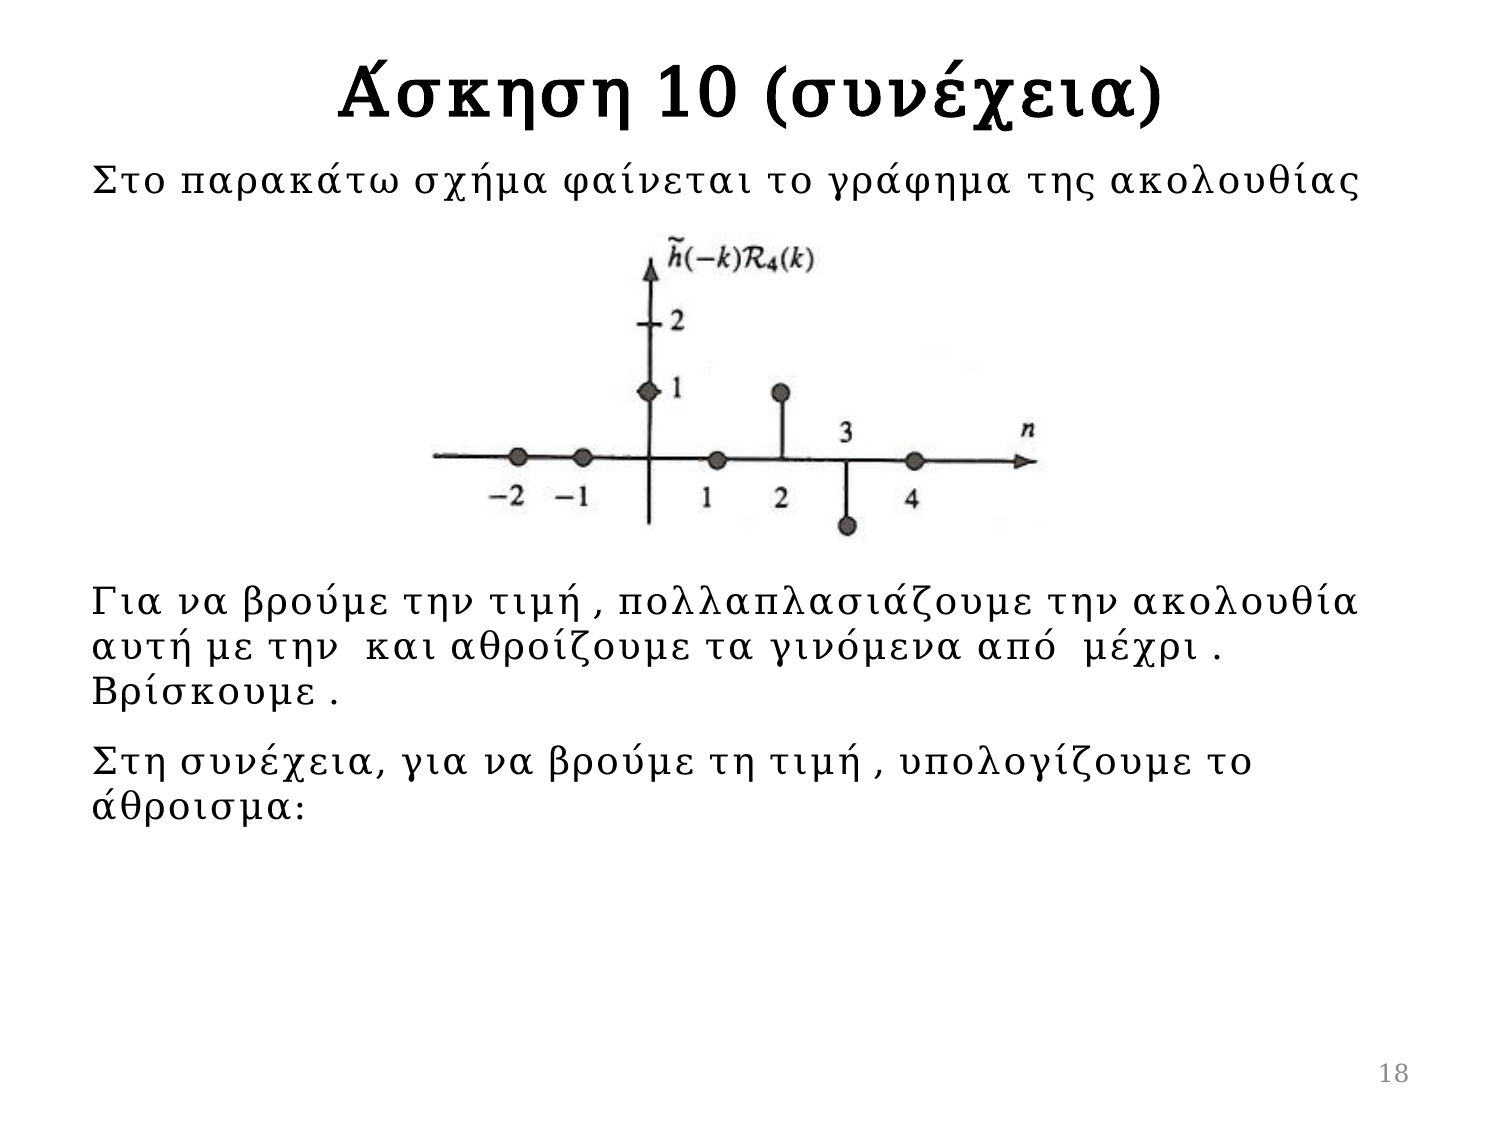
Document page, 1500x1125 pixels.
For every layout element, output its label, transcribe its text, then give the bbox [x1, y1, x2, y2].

picture [428, 231, 1046, 547]
title Άσκηση 10 (συνέχεια) [75, 19, 1425, 159]
slide_number 18 [1222, 1042, 1425, 1103]
